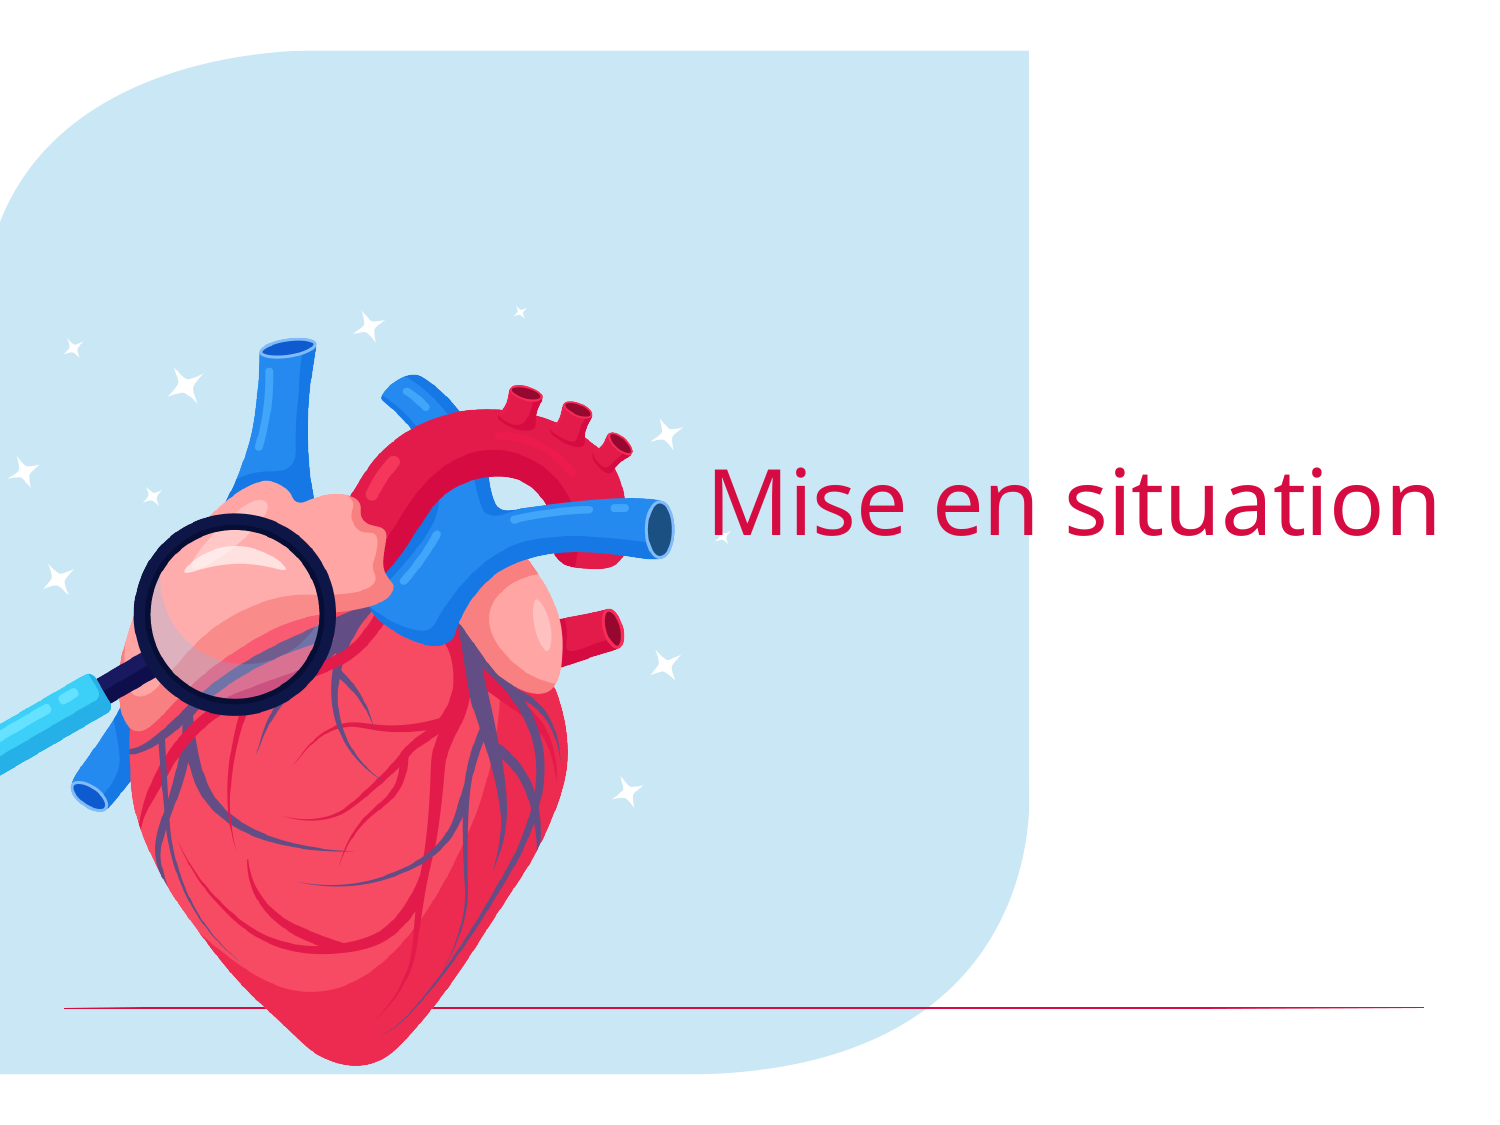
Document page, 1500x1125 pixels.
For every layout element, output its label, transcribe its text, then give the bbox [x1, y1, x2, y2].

title Mise en situation [627, 59, 1458, 953]
picture [0, 0, 1500, 1125]
